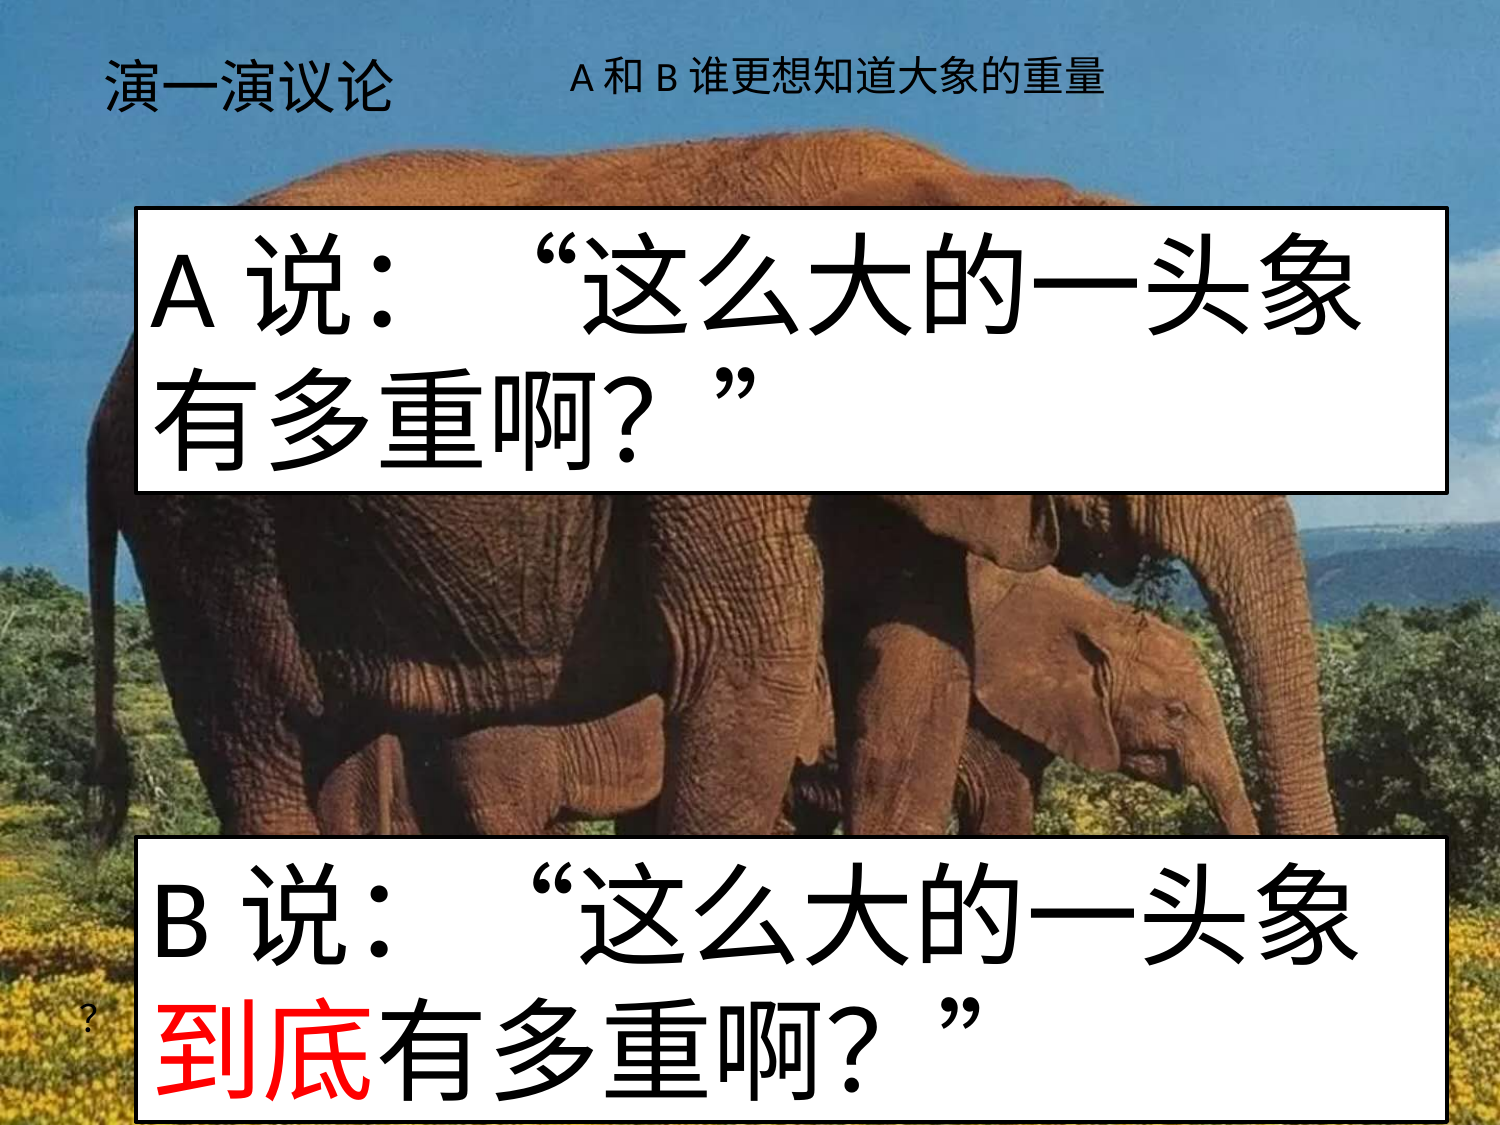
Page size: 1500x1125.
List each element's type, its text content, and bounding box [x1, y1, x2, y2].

text_box B说：“这么大的一头象到底有多重啊？” [134, 835, 1449, 1124]
text_box 演一演议论 [88, 42, 632, 128]
text_box A和B谁更想知道大象的重量 [554, 42, 1500, 108]
text_box A说：“这么大的一头象有多重啊？” [134, 206, 1449, 495]
text_box ？ [64, 987, 632, 1048]
picture [0, 0, 1500, 1125]
